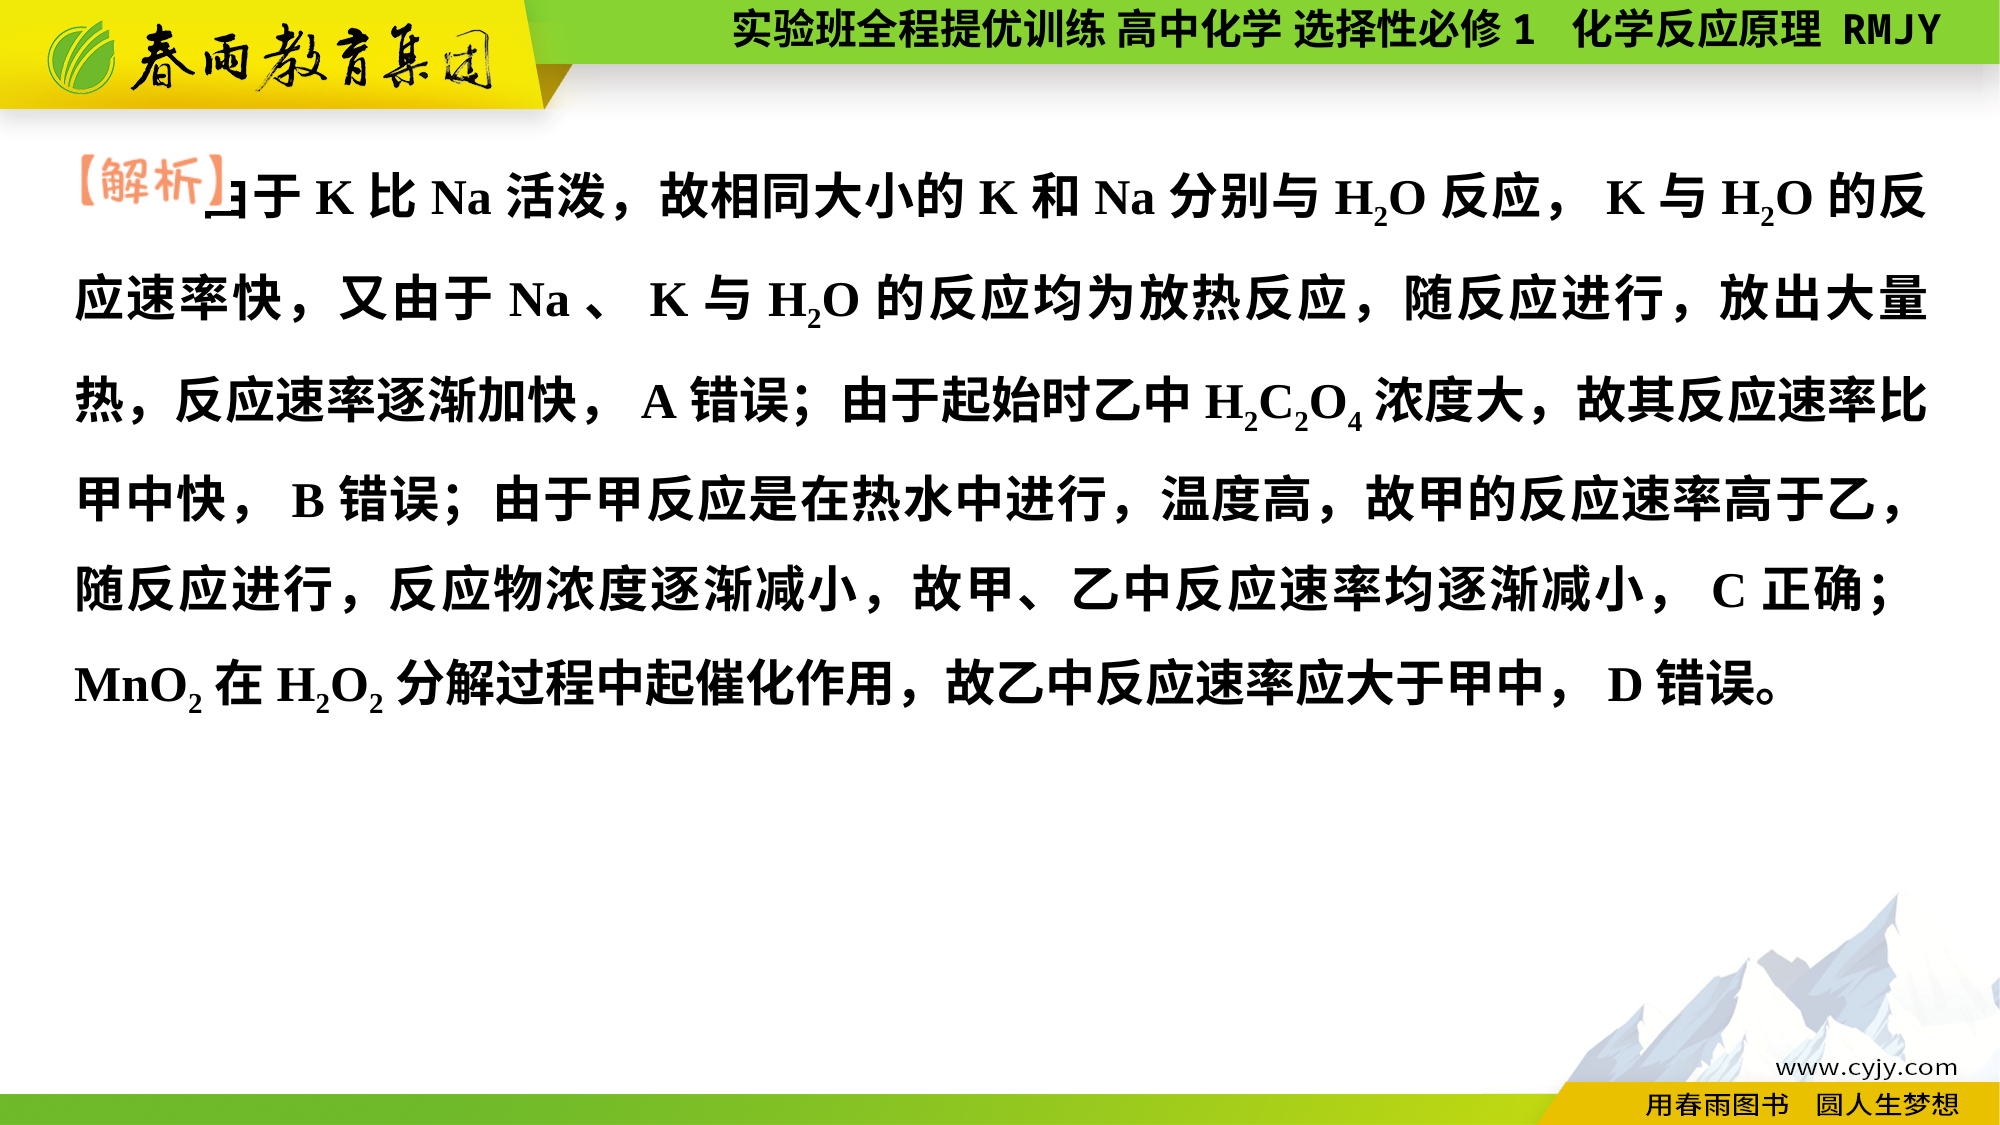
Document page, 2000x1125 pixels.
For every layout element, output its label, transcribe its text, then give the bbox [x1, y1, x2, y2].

list 由于K比Na活泼，故相同大小的K和Na分别与H2O反应，K与H2O的反应速率快，又由于Na、K与H2O的反应均为放热反应，随反应进行，放出大量热，反应速率逐渐加快，A错误；由于起始时乙中H2C2O4浓度大，故其反应速率比甲中快，B错误；由于甲反应是在热水中进行，温度高，故甲的反应速率高于乙，随反应进行，反应物浓度逐渐减小，故甲、乙中反应速率均逐渐减小，C正确；MnO2在H2O2分解过程中起催化作用，故乙中反应速率应大于甲中，D错误。 [59, 122, 1944, 672]
picture [0, 0, 2000, 1125]
